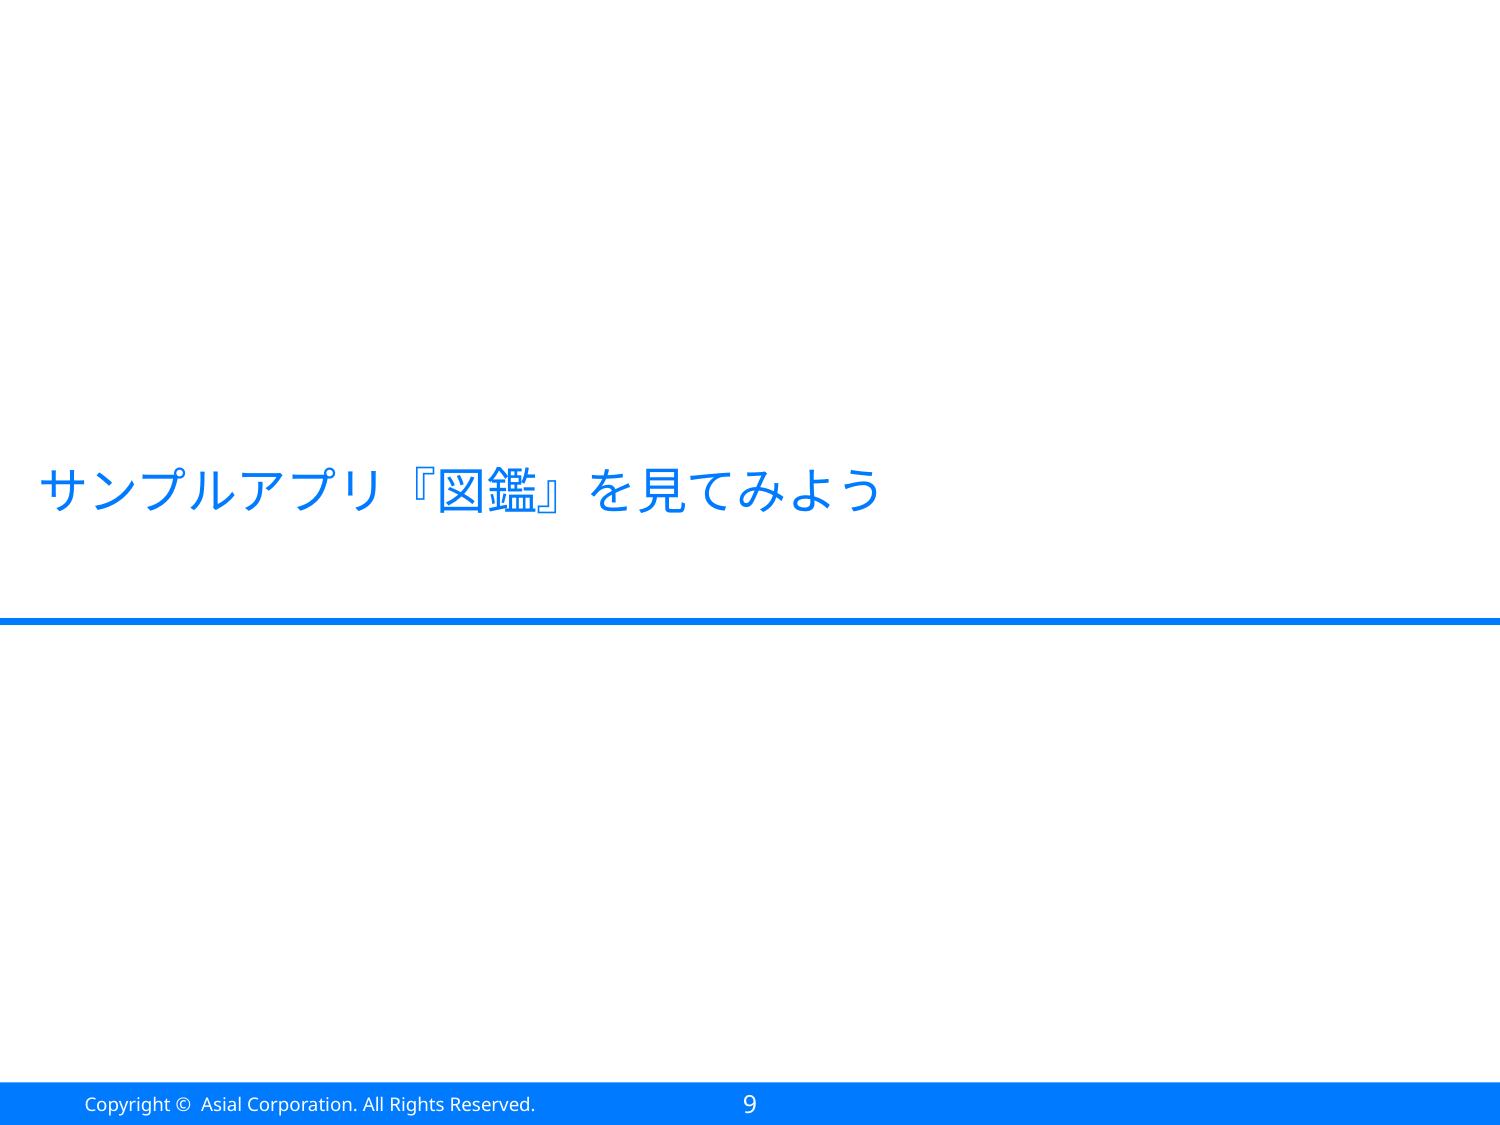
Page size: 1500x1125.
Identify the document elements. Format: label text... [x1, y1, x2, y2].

list サンプルアプリ『図鑑』を見てみよう [23, 444, 1500, 536]
slide_number 9 [581, 1075, 919, 1125]
